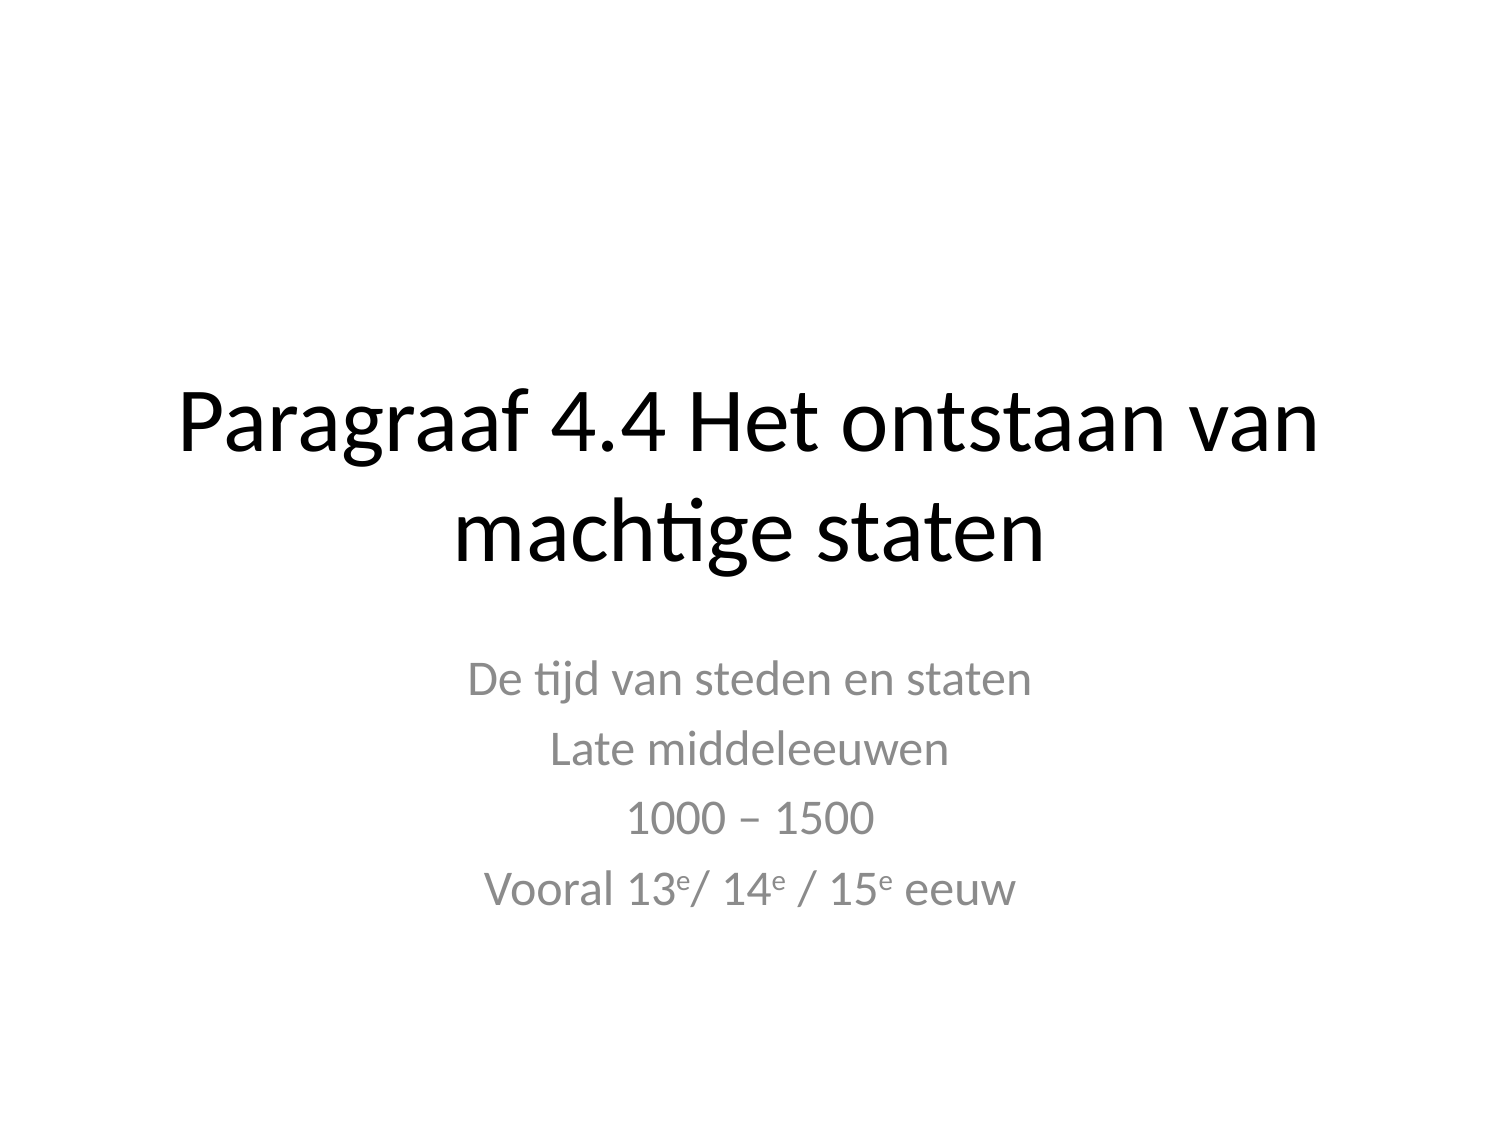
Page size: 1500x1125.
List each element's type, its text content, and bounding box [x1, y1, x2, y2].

title Paragraaf 4.4 Het ontstaan van machtige staten [112, 349, 1388, 591]
subtitle De tijd van steden en staten Late middeleeuwen 1000 – 1500 Vooral 13e/ 14e / 15e eeuw [225, 637, 1275, 925]
